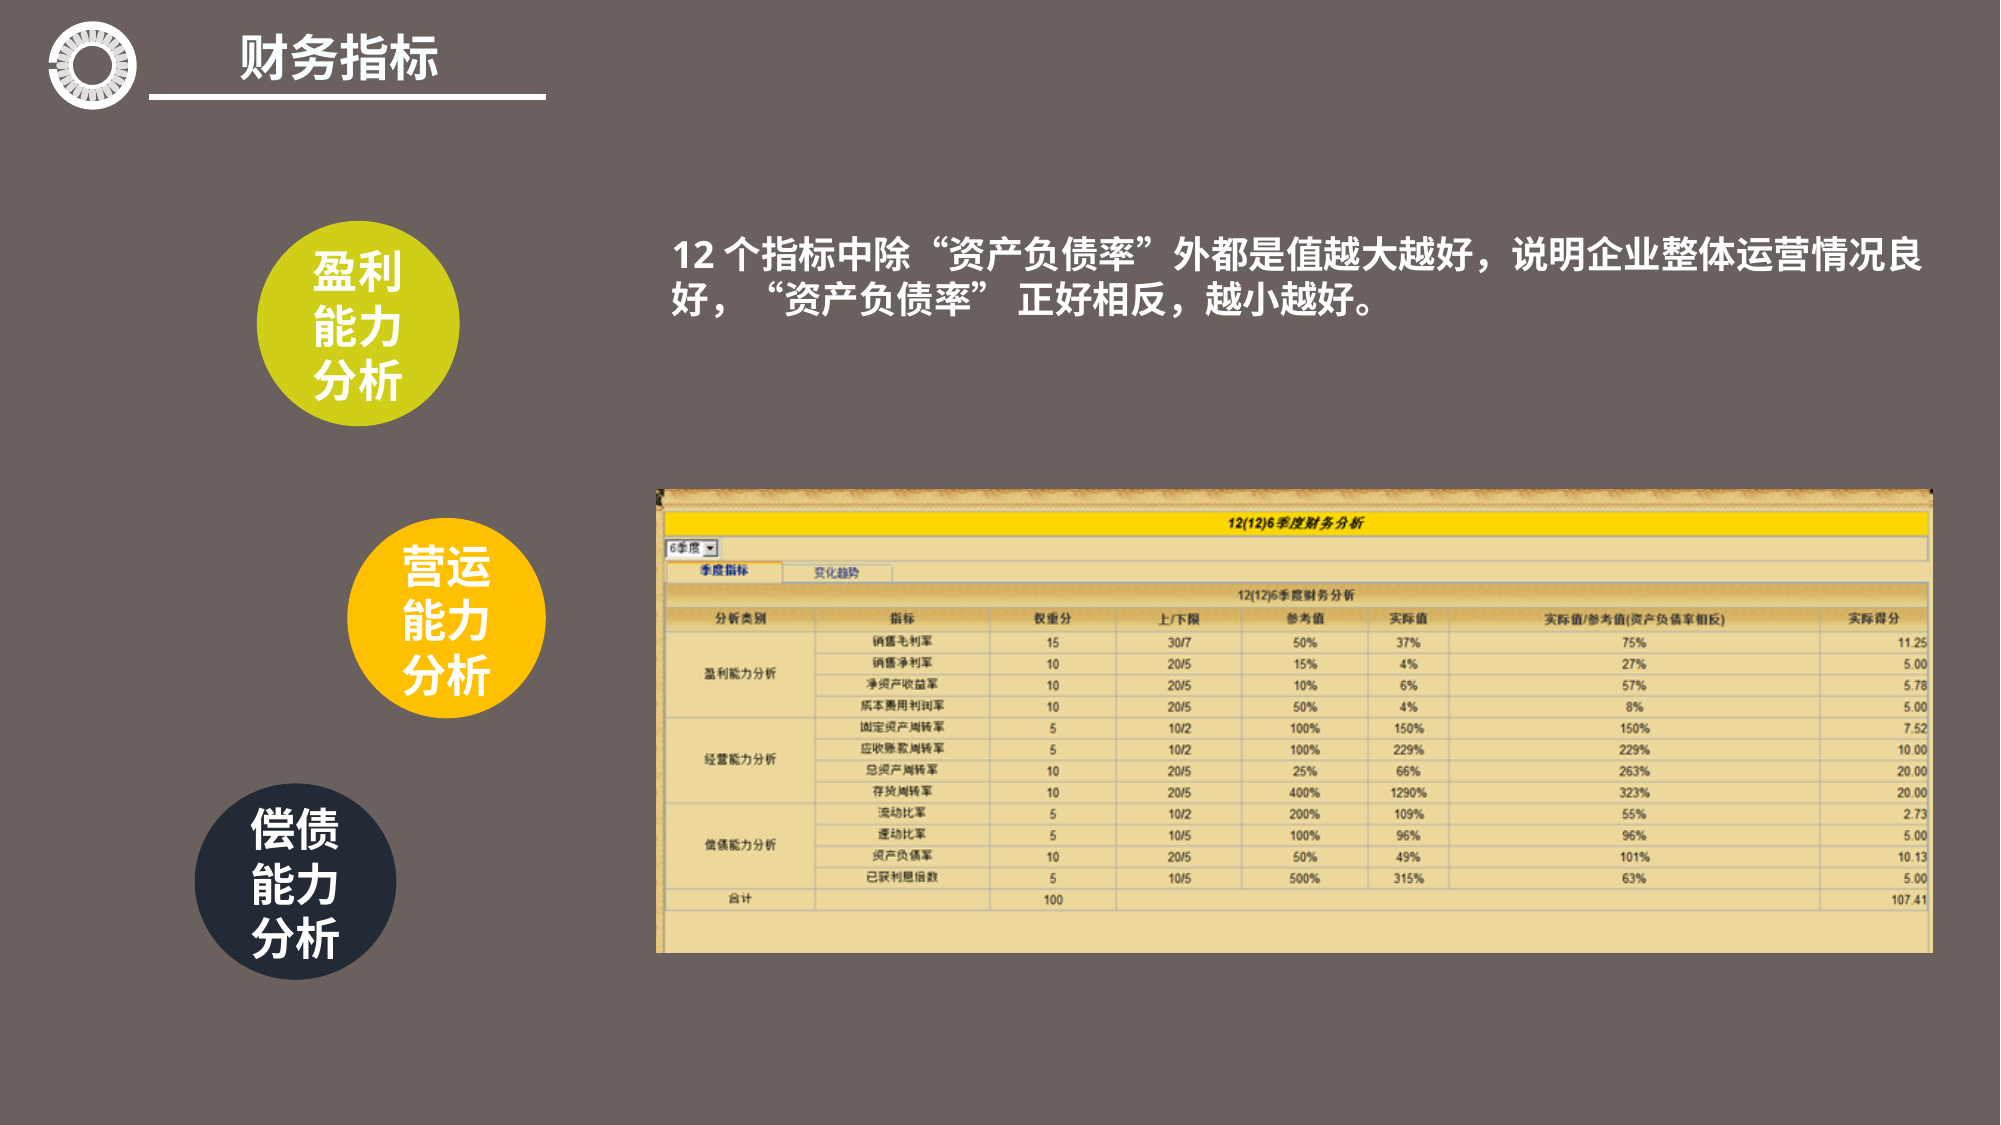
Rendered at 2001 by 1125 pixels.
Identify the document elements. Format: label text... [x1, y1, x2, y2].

text_box 营运能力分析 [347, 517, 546, 719]
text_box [48, 21, 137, 110]
text_box 12个指标中除“资产负债率”外都是值越大越好，说明企业整体运营情况良好，“资产负债率” 正好相反，越小越好。 [656, 223, 1962, 328]
text_box 财务指标 [142, 31, 564, 89]
text_box 盈利能力分析 [256, 220, 460, 427]
picture [656, 488, 1934, 953]
text_box 偿债能力分析 [194, 783, 397, 980]
